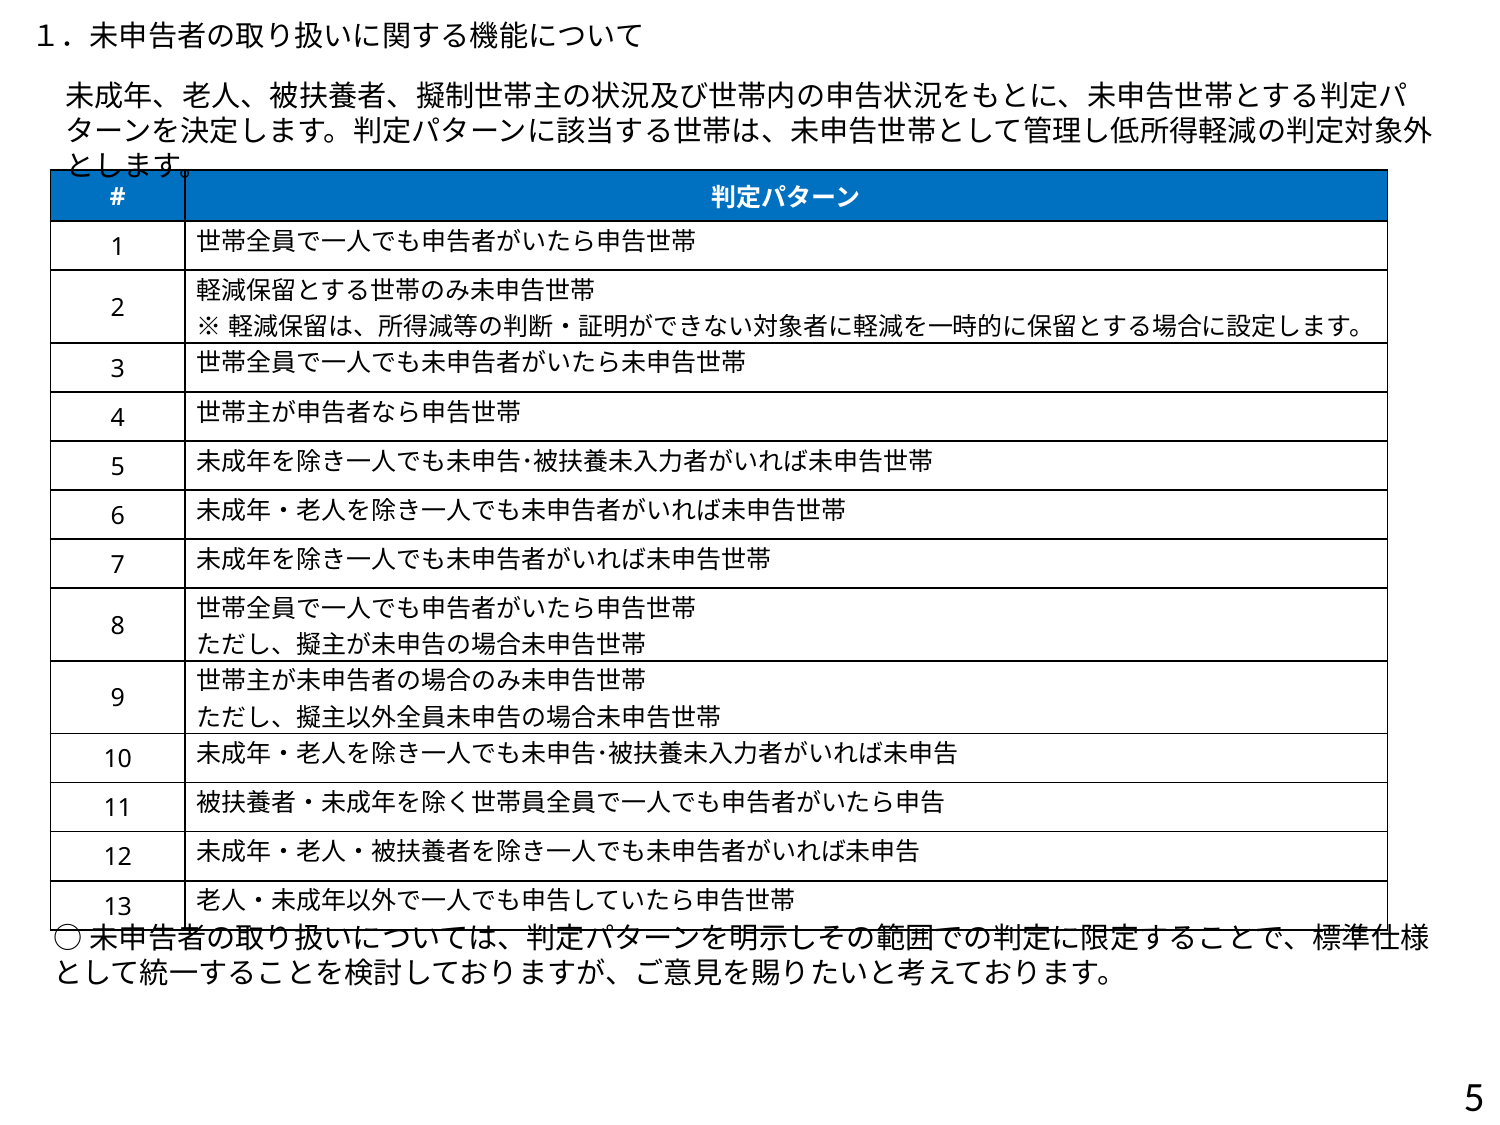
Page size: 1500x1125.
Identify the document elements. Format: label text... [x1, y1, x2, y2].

table_cell 13 [51, 882, 184, 904]
table_cell 6 [51, 491, 184, 538]
table_cell 世帯全員で一人でも未申告者がいたら未申告世帯 [186, 344, 1387, 391]
table_cell 11 [51, 783, 184, 831]
table_cell 12 [51, 832, 184, 880]
table_cell 1 [51, 222, 184, 269]
table_cell 世帯主が申告者なら申告世帯 [186, 393, 1387, 440]
table_cell 5 [51, 442, 184, 489]
table_cell 世帯全員で一人でも申告者がいたら申告世帯 ただし、擬主が未申告の場合未申告世帯 [186, 589, 1387, 660]
table_cell 未成年・老人・被扶養者を除き一人でも未申告者がいれば未申告 [186, 832, 1387, 880]
table_cell 未成年を除き一人でも未申告者がいれば未申告世帯 [186, 540, 1387, 587]
table_header 判定パターン [186, 197, 1387, 220]
table_cell 軽減保留とする世帯のみ未申告世帯 ※軽減保留は、所得減等の判断・証明ができない対象者に軽減を一時的に保留とする場合に設定します。 [186, 271, 1387, 342]
table_cell 10 [51, 734, 184, 782]
table_cell 老人・未成年以外で一人でも申告していたら申告世帯 [186, 882, 1387, 904]
table_cell 4 [51, 393, 184, 440]
table_header # [51, 197, 184, 220]
table_cell 被扶養者・未成年を除く世帯員全員で一人でも申告者がいたら申告 [186, 783, 1387, 831]
table_cell 世帯全員で一人でも申告者がいたら申告世帯 [186, 222, 1387, 269]
table_cell 8 [51, 589, 184, 660]
table_cell 3 [51, 344, 184, 391]
slide_number 5 [1149, 1065, 1500, 1125]
table_cell 未成年・老人を除き一人でも未申告者がいれば未申告世帯 [186, 491, 1387, 538]
table_cell 9 [51, 662, 184, 733]
table_cell 未成年を除き一人でも未申告･被扶養未入力者がいれば未申告世帯 [186, 442, 1387, 489]
text_box ○未申告者の取り扱いについては、判定パターンを明示しその範囲での判定に限定することで、標準仕様として統一することを検討しておりますが、ご意見を賜りたいと考えております。 [38, 904, 1462, 1005]
table_cell 世帯主が未申告者の場合のみ未申告世帯 ただし、擬主以外全員未申告の場合未申告世帯 [186, 662, 1387, 733]
text_box １．未申告者の取り扱いに関する機能について [16, 2, 1440, 62]
text_box 未成年、老人、被扶養者、擬制世帯主の状況及び世帯内の申告状況をもとに、未申告世帯とする判定パターンを決定します。判定パターンに該当する世帯は、未申告世帯として管理し低所得軽減の判定対象外とします。 [50, 62, 1473, 197]
table_cell 未成年・老人を除き一人でも未申告･被扶養未入力者がいれば未申告 [186, 734, 1387, 782]
table_cell 7 [51, 540, 184, 587]
table_cell 2 [51, 271, 184, 342]
